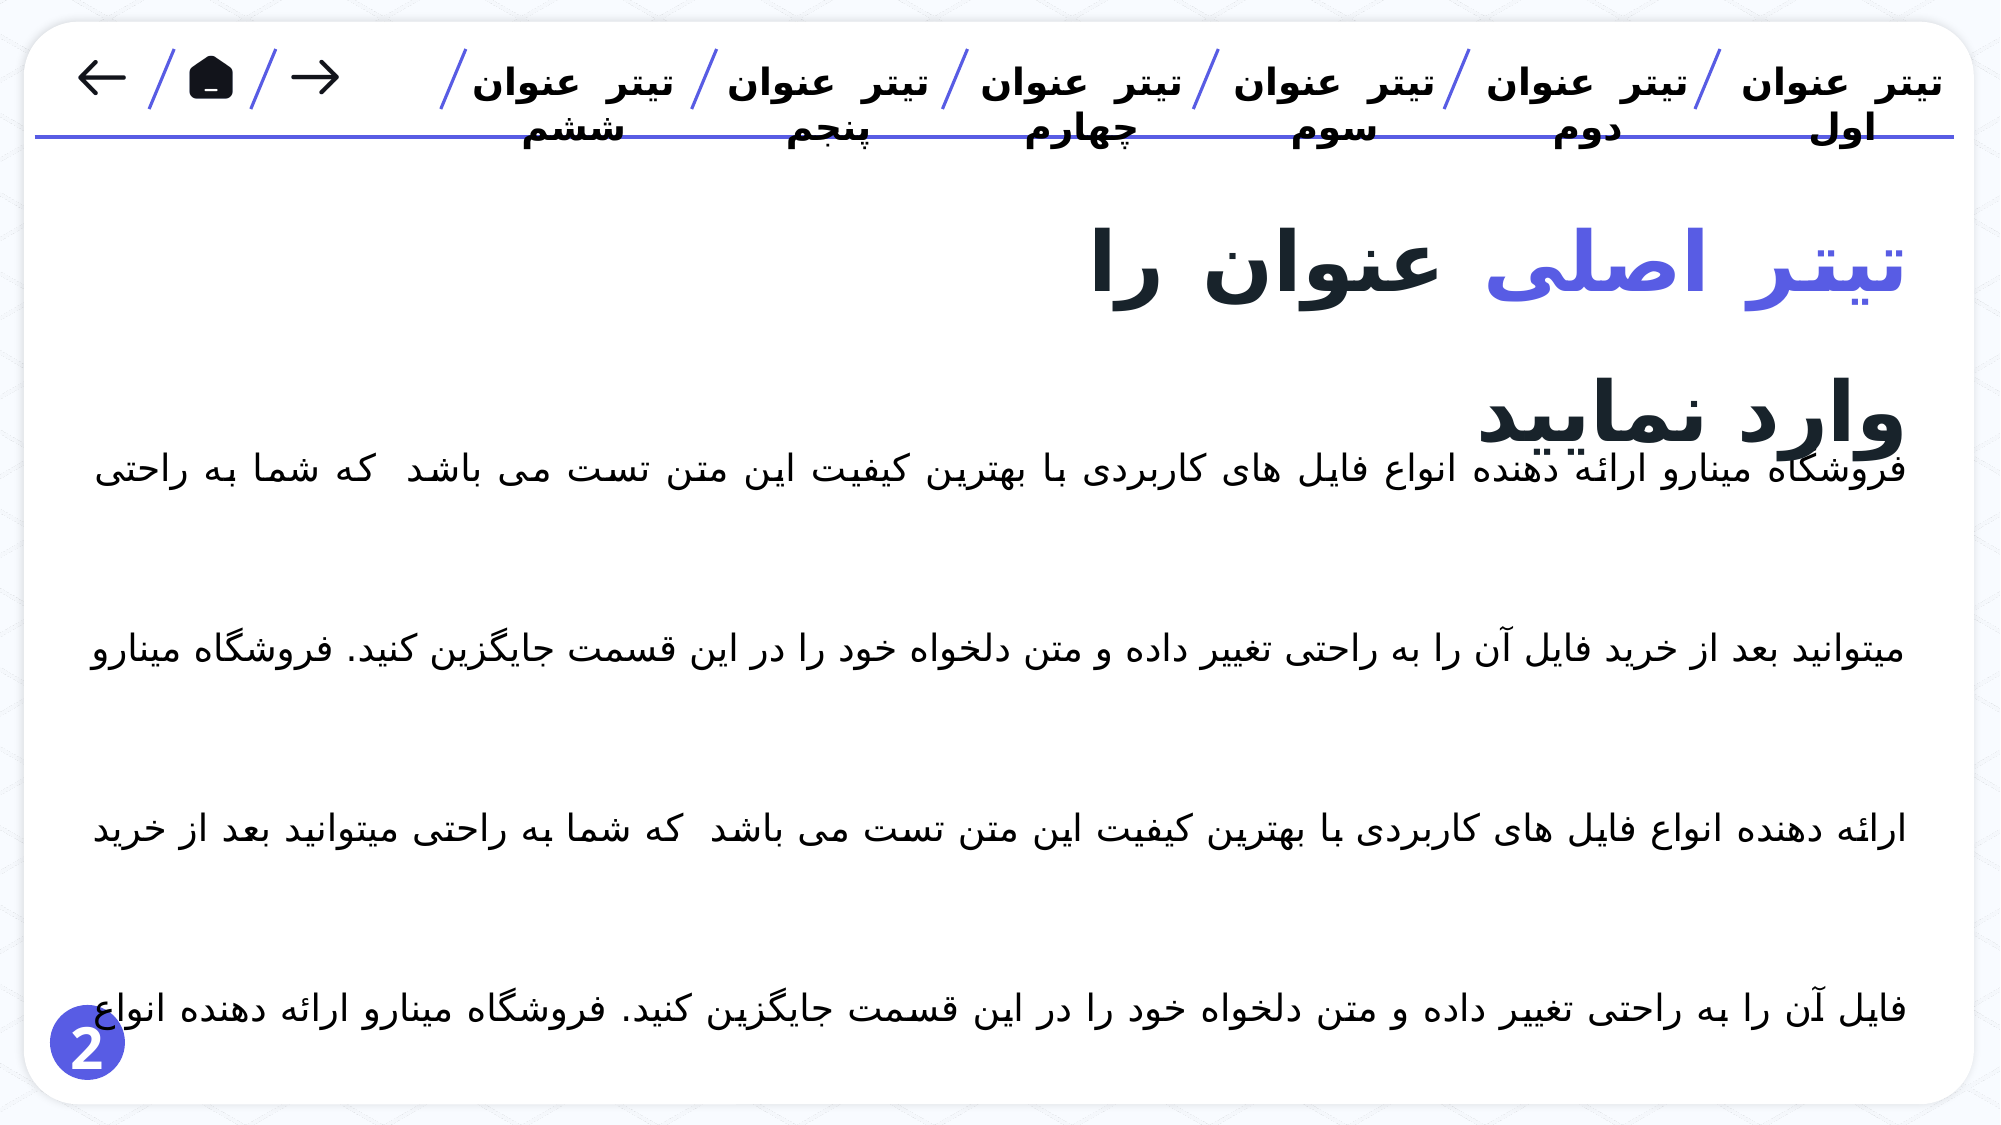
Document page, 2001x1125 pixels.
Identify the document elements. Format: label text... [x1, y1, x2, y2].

text_box تیتر عنوان اول [1716, 50, 1971, 156]
text_box تیتر عنوان ششم [446, 50, 702, 156]
text_box تیتر اصلی عنوان را وارد نمایید [1064, 150, 1924, 466]
text_box تیتر عنوان پنجم [702, 50, 957, 156]
text_box 2 [39, 1003, 134, 1089]
text_box تیتر عنوان چهارم [957, 50, 1210, 156]
text_box تیتر عنوان سوم [1210, 50, 1463, 150]
text_box فروشگاه مینارو ارائه دهنده انواع فایل های کاربردی با بهترین کیفیت این متن تست می باشد که شما به راحتی میتوانید بعد از خرید فایل آن را به راحتی تغییر داده و متن دلخواه خود را در این قسمت جایگزین کنید. فروشگاه مینارو ارائه دهنده انواع فایل های کاربردی با بهترین کیفیت این متن تست می باشد که شما به راحتی میتوانید بعد از خرید فایل آن را به راحتی تغییر داده و متن دلخواه خود را در این قسمت جایگزین کنید. فروشگاه مینارو ارائه دهنده انواع فایل های کاربردی با بهترین کیفیت این متن تست می باشد [76, 301, 1923, 1125]
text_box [76, 51, 341, 104]
text_box تیتر عنوان دوم [1463, 50, 1716, 150]
